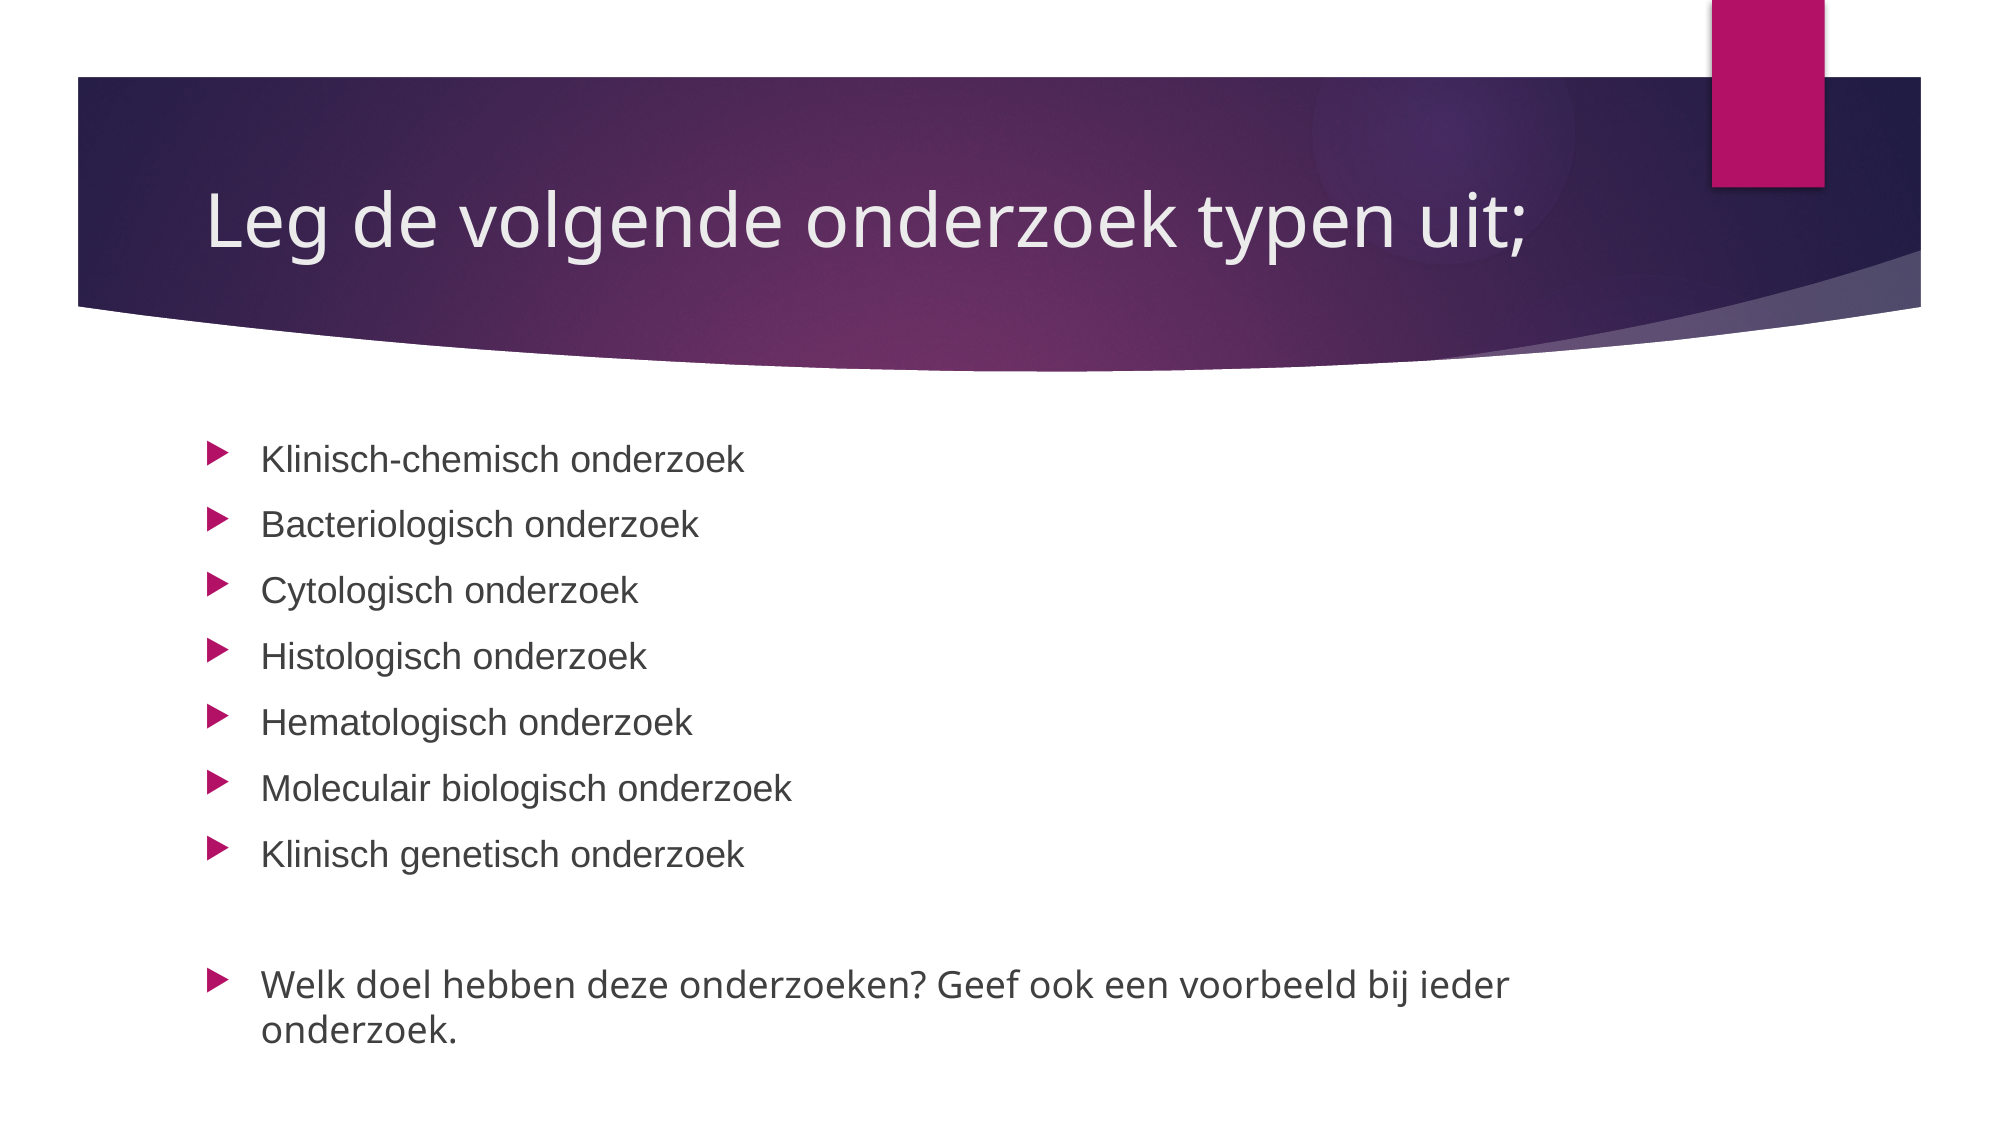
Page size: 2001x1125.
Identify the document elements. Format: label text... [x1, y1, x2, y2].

title Leg de volgende onderzoek typen uit; [189, 159, 1627, 276]
list Klinisch-chemisch onderzoek Bacteriologisch onderzoek Cytologisch onderzoek Histologisch onderzoek Hematologisch onderzoek Moleculair biologisch onderzoek Klinisch genetisch onderzoek Welk doel hebben deze onderzoeken? Geef ook een voorbeeld bij ieder onderzoek. [189, 427, 1638, 1125]
